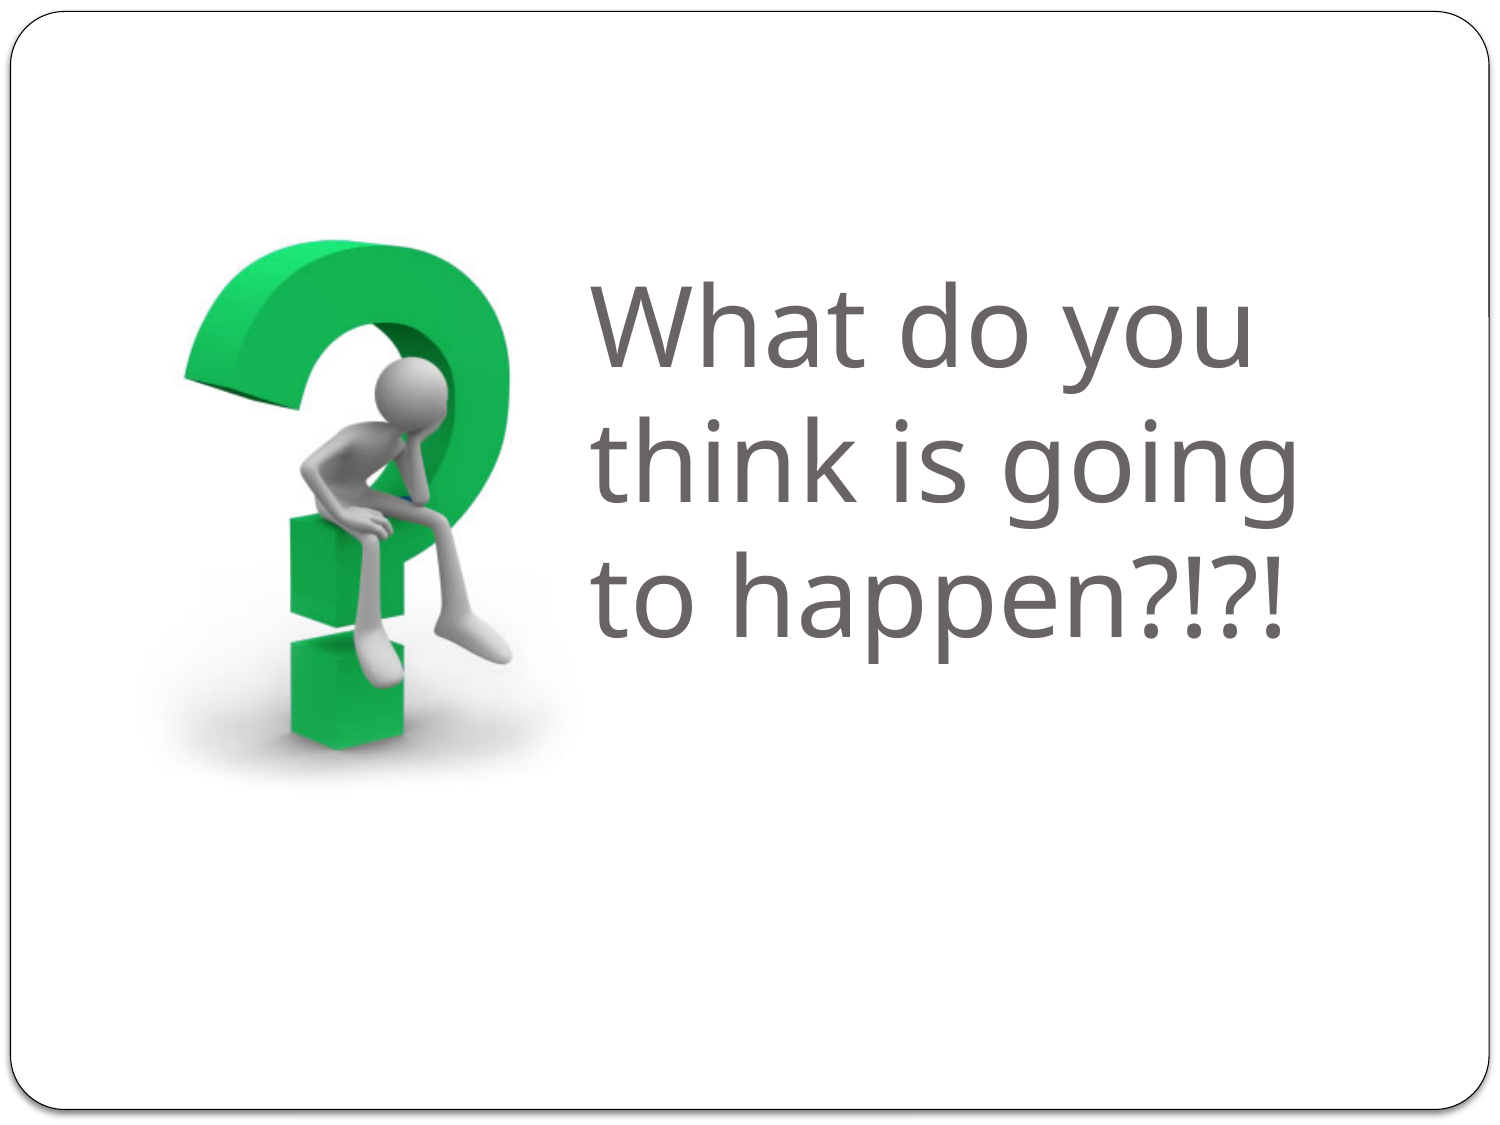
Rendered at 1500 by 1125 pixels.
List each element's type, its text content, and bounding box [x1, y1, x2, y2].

title What do you think is going to happen?!?! [590, 249, 1425, 675]
picture [137, 237, 585, 799]
